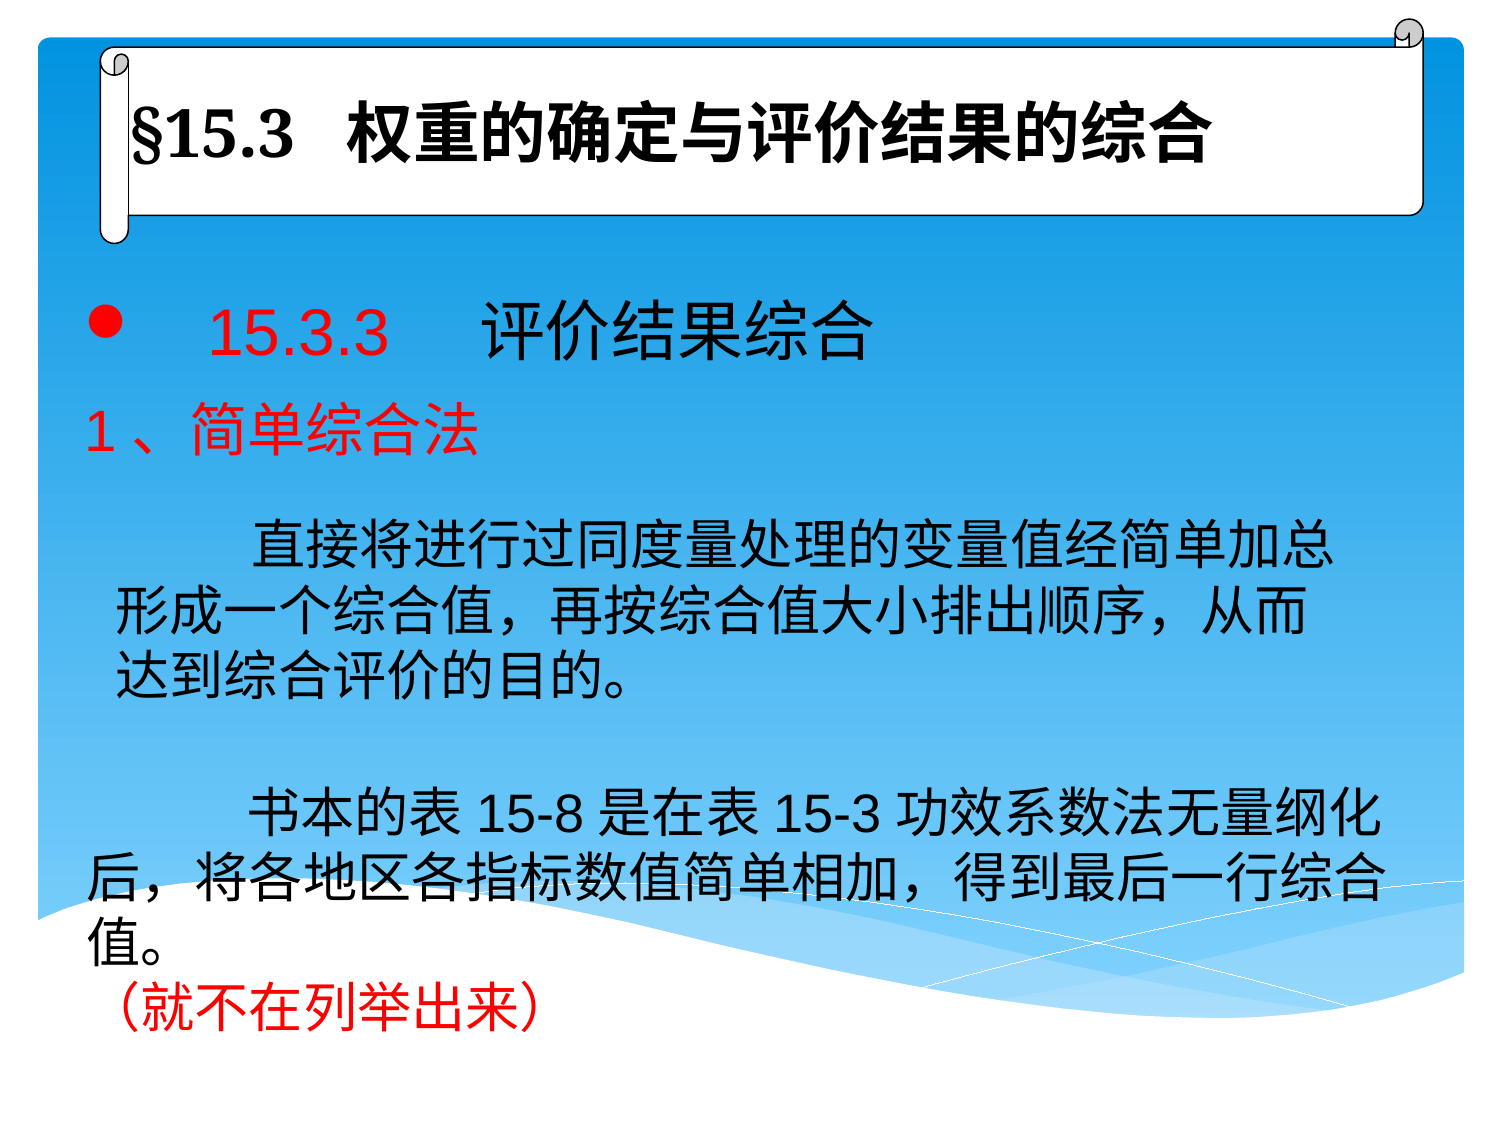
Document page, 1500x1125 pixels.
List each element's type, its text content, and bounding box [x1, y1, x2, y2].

text_box 书本的表15-8是在表15-3功效系数法无量纲化后，将各地区各指标数值简单相加，得到最后一行综合值。 （就不在列举出来） [71, 771, 1406, 1046]
text_box 1、简单综合法 [69, 385, 496, 471]
subtitle 直接将进行过同度量处理的变量值经简单加总形成一个综合值，再按综合值大小排出顺序，从而达到综合评价的目的。 [100, 503, 1377, 737]
text_box §15.3 权重的确定与评价结果的综合 [100, 19, 1424, 244]
text_box 15.3.3 评价结果综合 [69, 281, 1345, 377]
